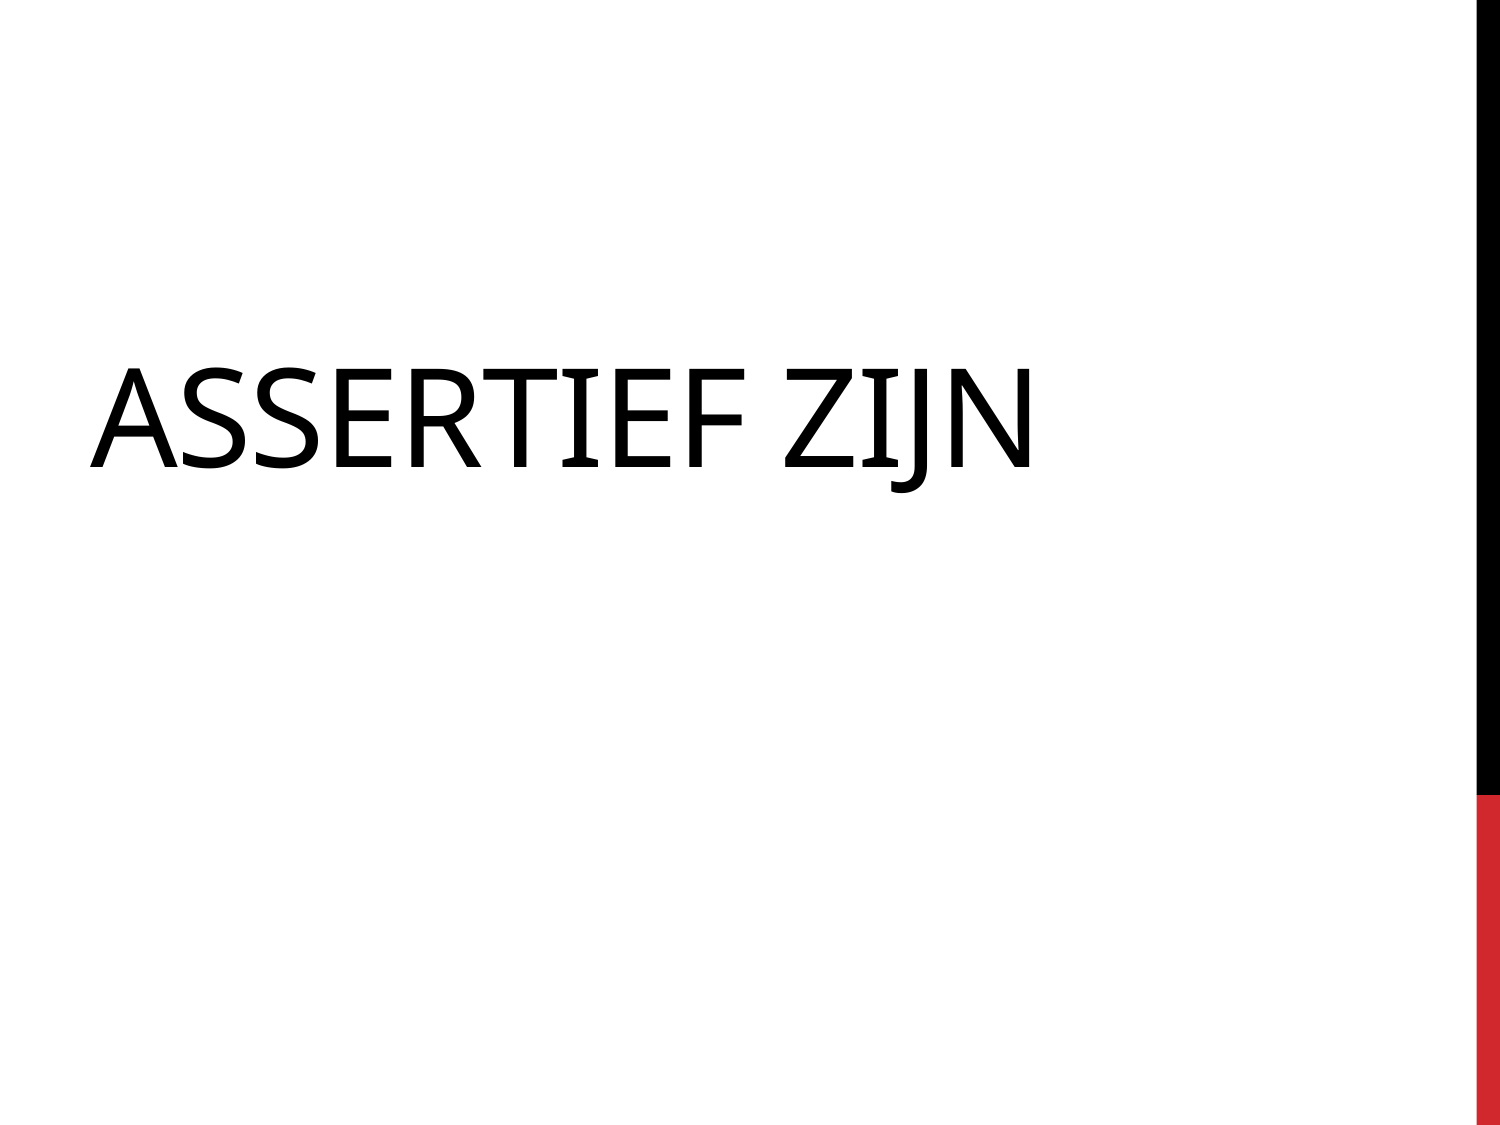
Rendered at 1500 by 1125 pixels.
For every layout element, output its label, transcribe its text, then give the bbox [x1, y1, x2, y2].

title Assertief zijn [75, 37, 1350, 788]
